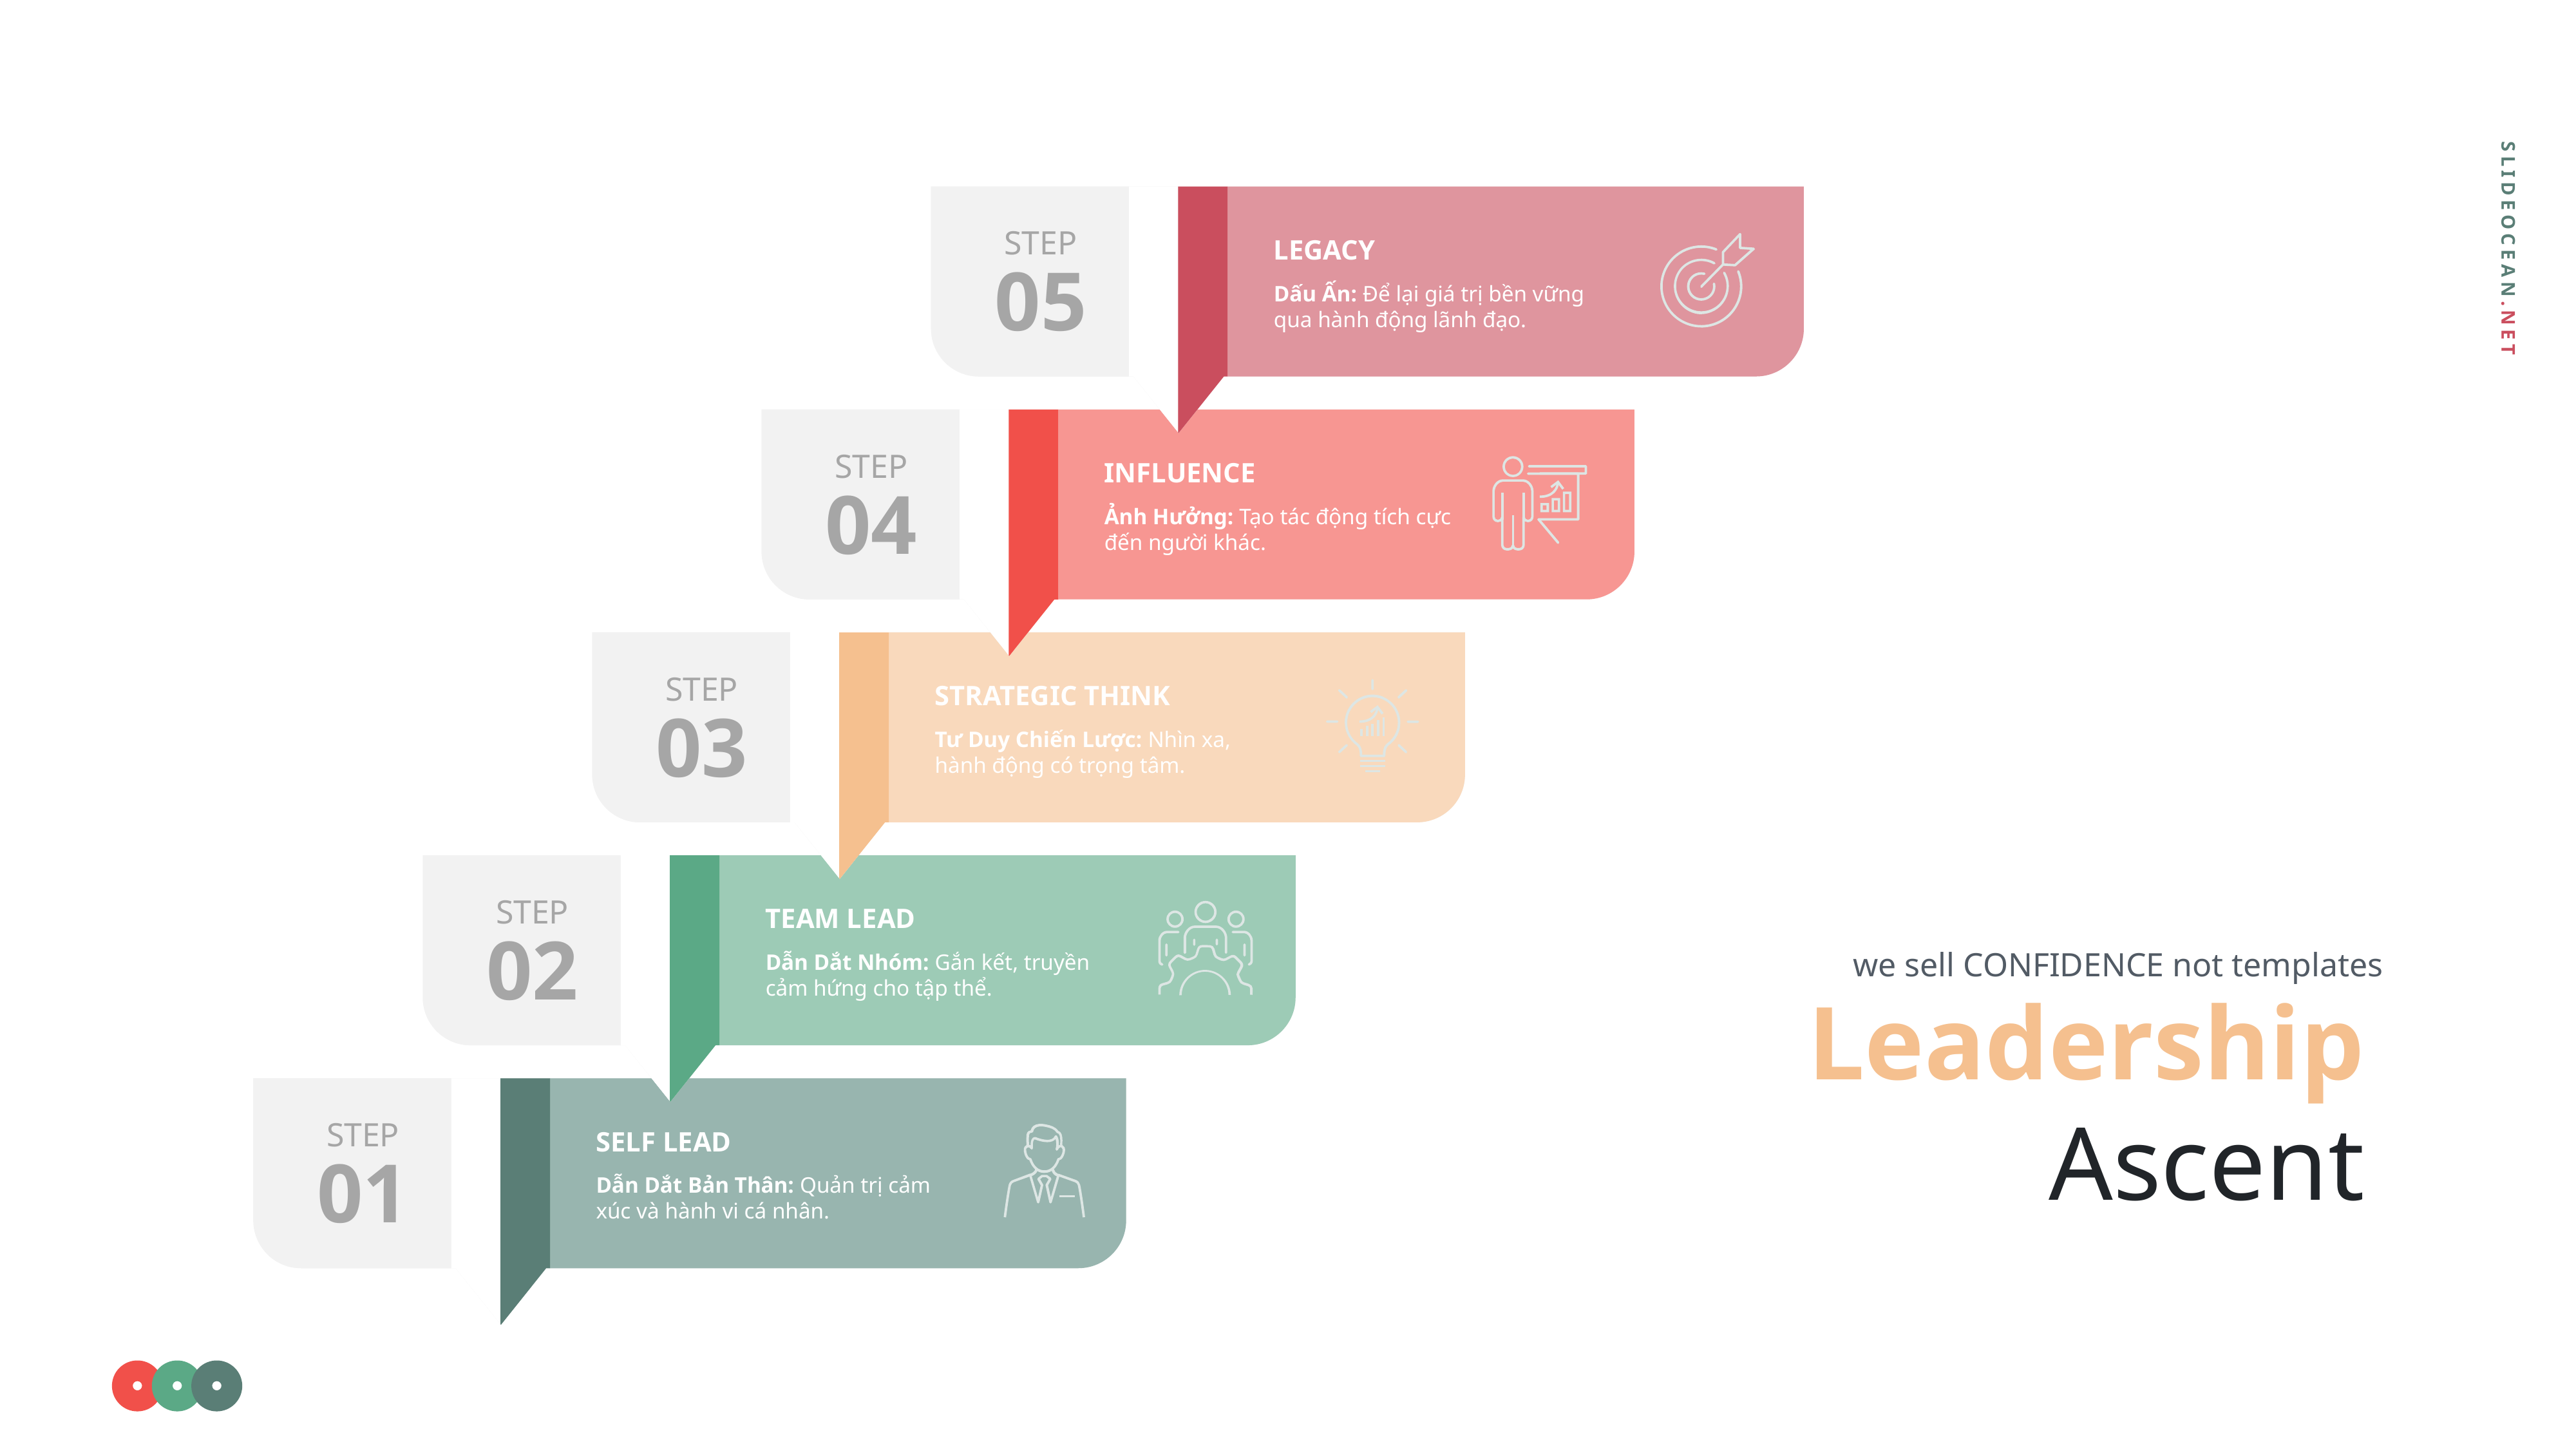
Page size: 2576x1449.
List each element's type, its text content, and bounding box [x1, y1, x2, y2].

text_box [592, 632, 1466, 880]
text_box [746, 901, 1153, 1011]
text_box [576, 1124, 983, 1234]
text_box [1660, 232, 1756, 328]
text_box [422, 855, 1296, 1103]
text_box we sell CONFIDENCE not templates [1843, 939, 2393, 988]
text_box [252, 1077, 1127, 1325]
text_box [1084, 455, 1492, 565]
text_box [1003, 1123, 1086, 1218]
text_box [782, 445, 960, 552]
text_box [1254, 232, 1661, 342]
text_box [761, 409, 1635, 657]
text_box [1157, 900, 1253, 996]
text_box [1325, 678, 1420, 773]
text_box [952, 222, 1130, 329]
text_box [613, 668, 791, 775]
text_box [444, 891, 621, 998]
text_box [915, 678, 1322, 788]
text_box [274, 1114, 452, 1220]
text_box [1492, 455, 1587, 551]
text_box Leadership Ascent [1798, 974, 2374, 1226]
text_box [931, 186, 1804, 433]
